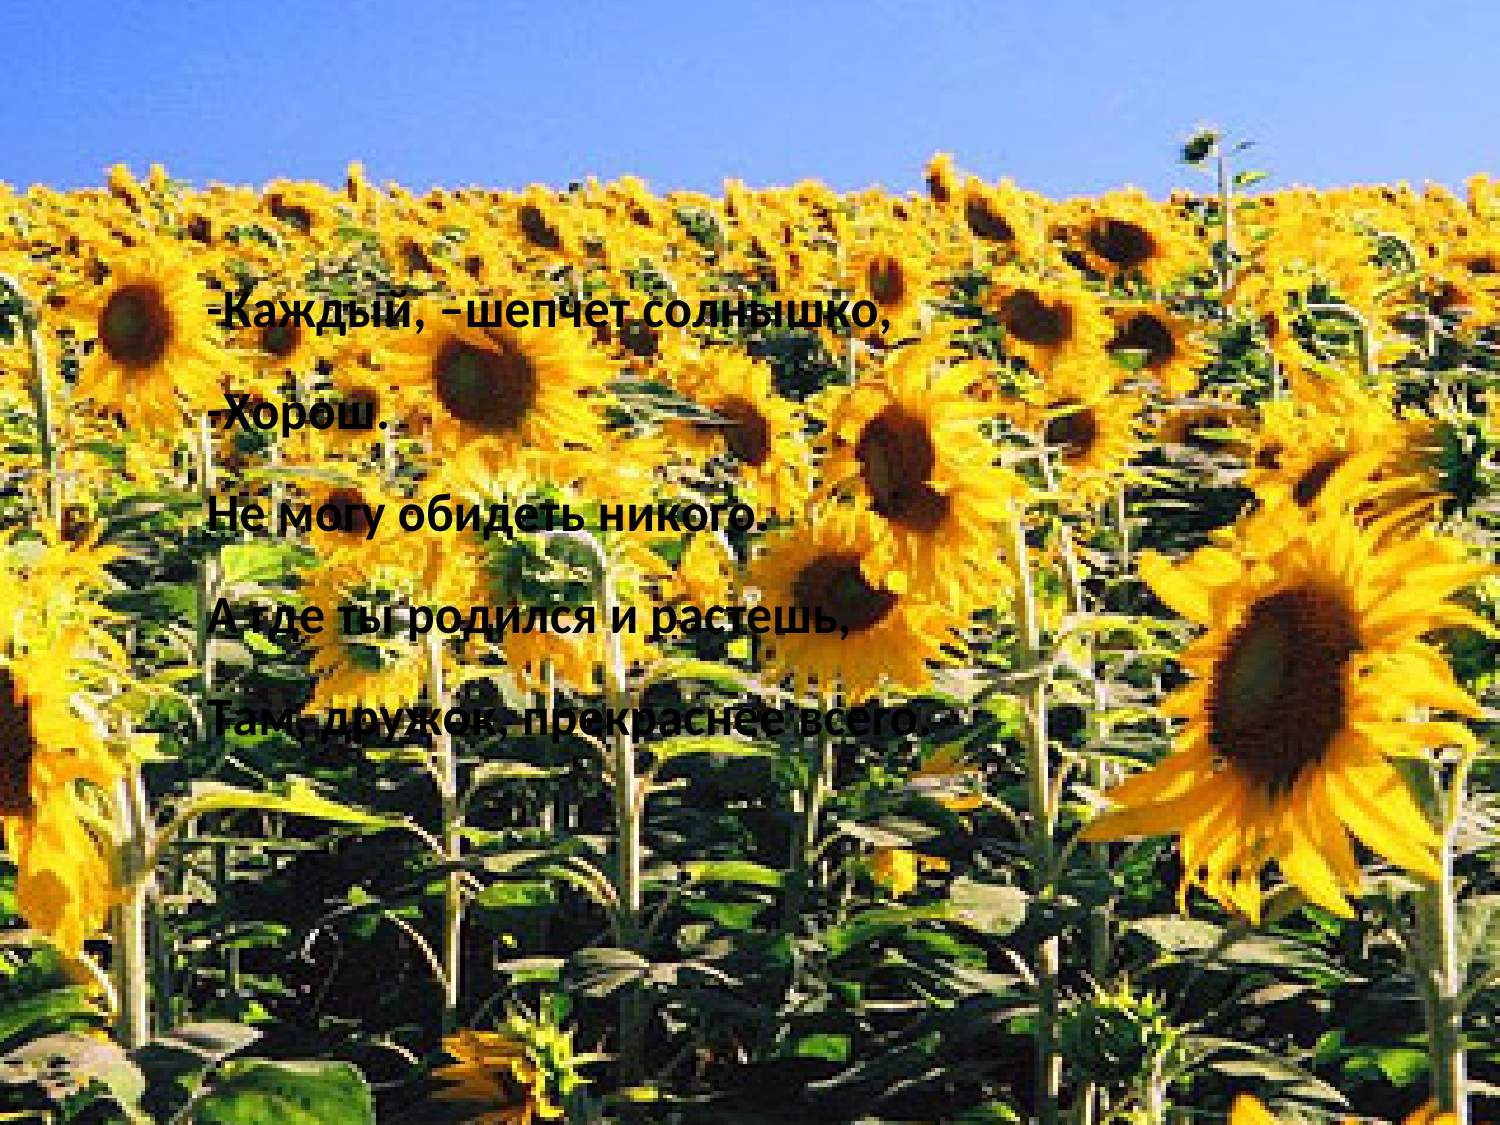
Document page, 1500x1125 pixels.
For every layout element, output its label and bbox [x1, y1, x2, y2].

picture [206, 275, 1223, 788]
list [0, 0, 1500, 1125]
